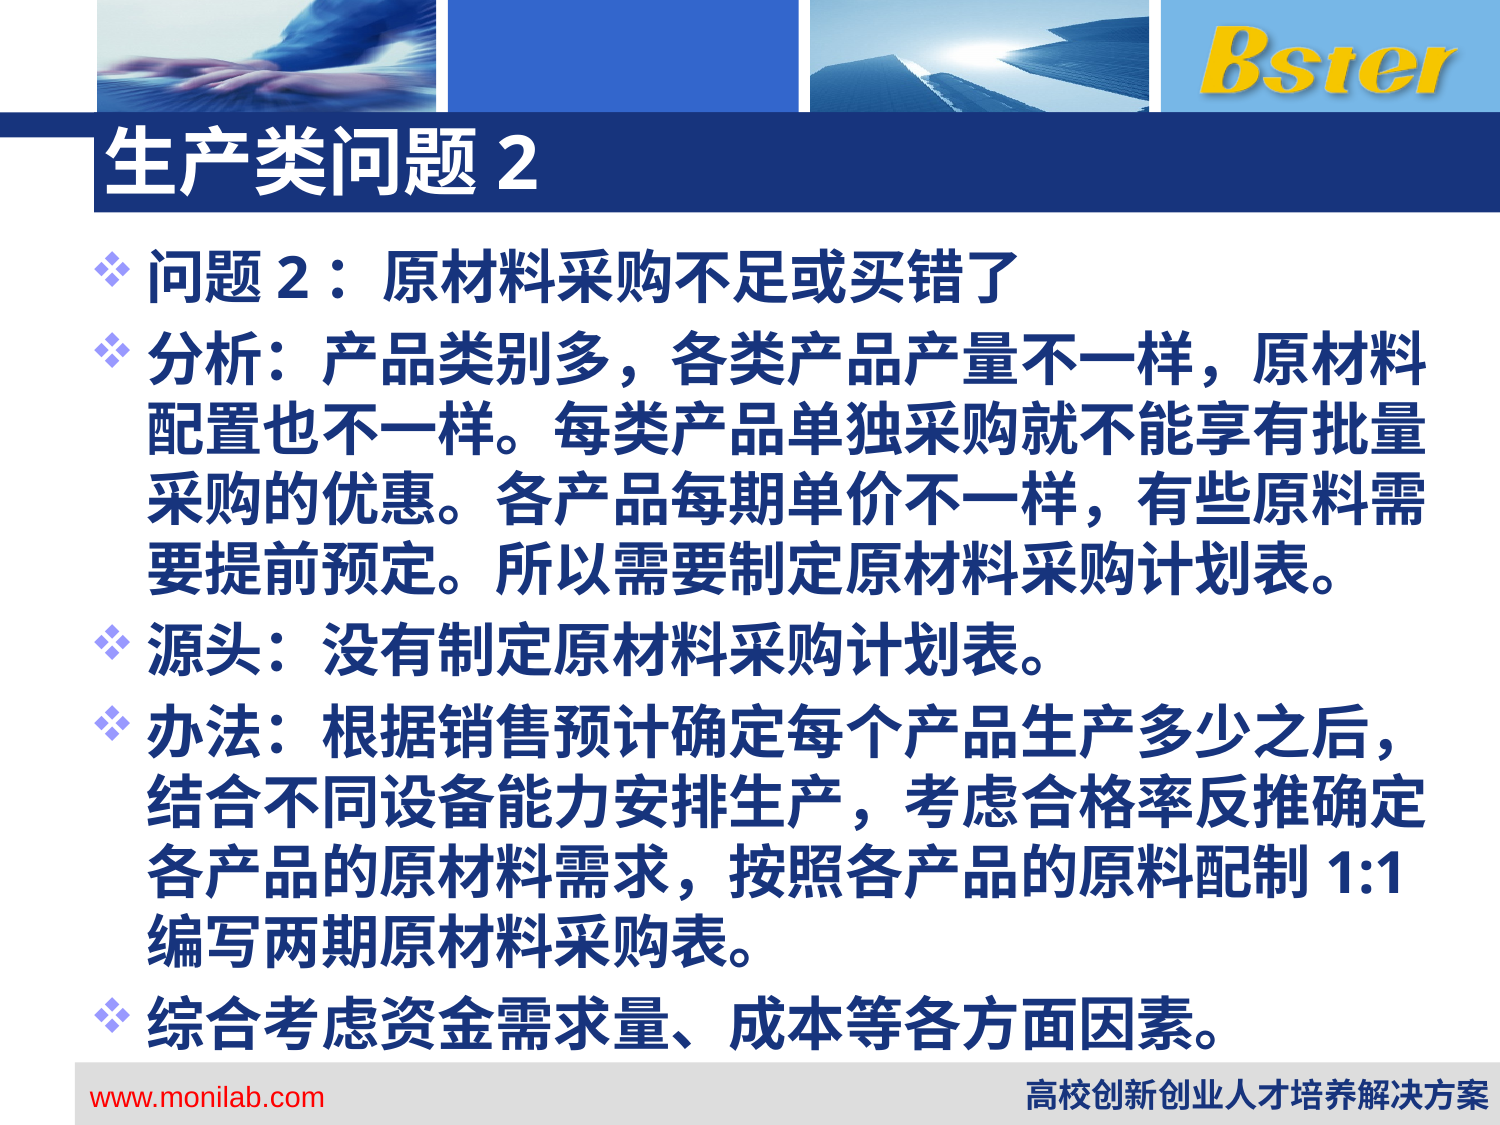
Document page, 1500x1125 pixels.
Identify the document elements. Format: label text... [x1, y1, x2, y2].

picture [97, 0, 437, 112]
list 问题2：原材料采购不足或买错了 分析：产品类别多，各类产品产量不一样，原材料配置也不一样。每类产品单独采购就不能享有批量采购的优惠。各产品每期单价不一样，有些原料需要提前预定。所以需要制定原材料采购计划表。 源头：没有制定原材料采购计划表。 办法：根据销售预计确定每个产品生产多少之后，结合不同设备能力安排生产，考虑合格率反推确定各产品的原材料需求，按照各产品的原料配制1:1编写两期原材料采购表。 综合考虑资金需求量、成本等各方面因素。 [74, 232, 1454, 1034]
picture [1199, 26, 1458, 94]
title 生产类问题2 [88, 113, 1369, 206]
picture [810, 0, 1150, 112]
